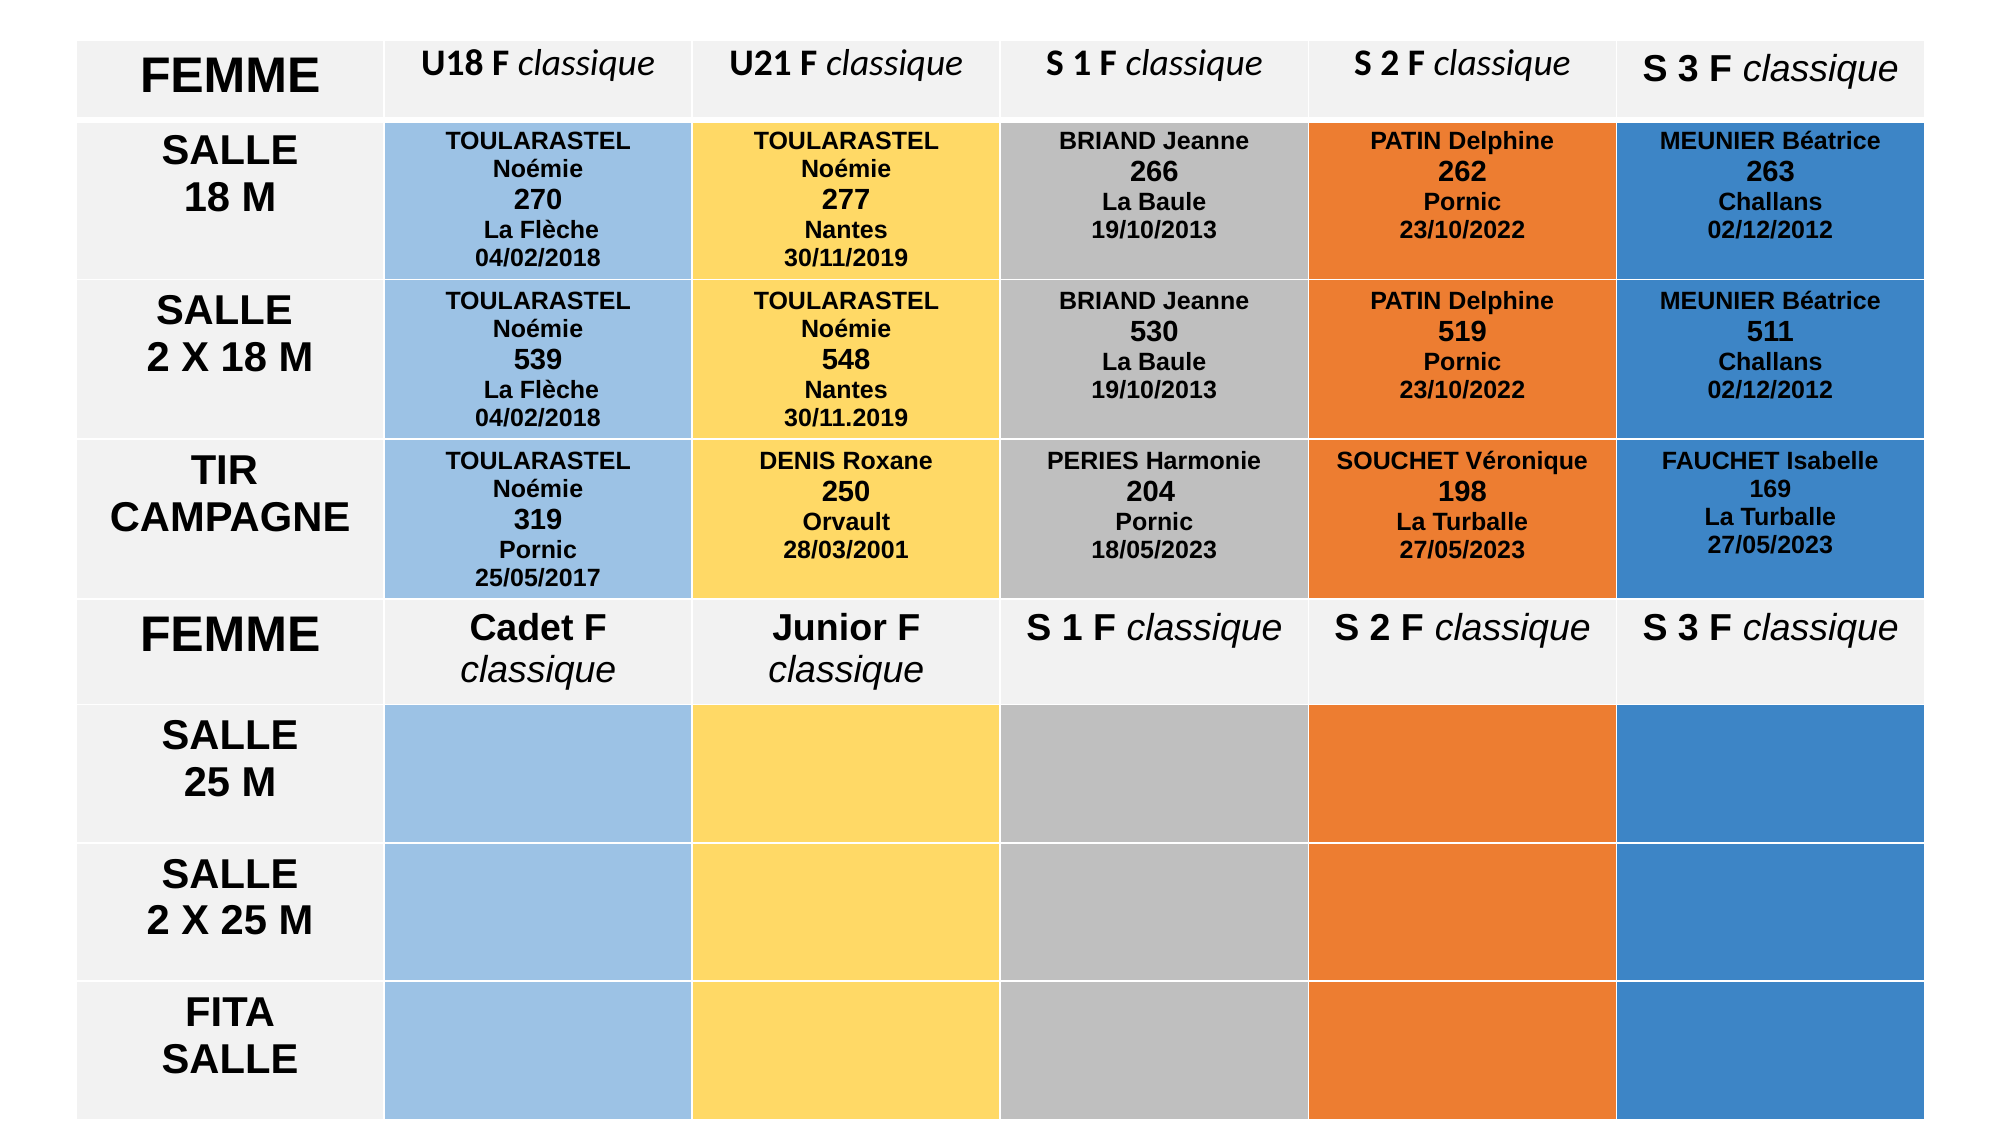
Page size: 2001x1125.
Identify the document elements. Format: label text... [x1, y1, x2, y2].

table_cell [1309, 844, 1616, 980]
table_cell [1001, 705, 1308, 842]
table_cell S 1 F classique [1001, 600, 1308, 704]
table_cell TOULARASTEL Noémie 277 Nantes 30/11/2019 [693, 123, 999, 279]
table_header U21 F classique [693, 41, 999, 117]
table_cell [693, 705, 999, 842]
table_cell PERIES Harmonie 204 Pornic 18/05/2023 [1001, 440, 1308, 598]
table_cell TOULARASTEL Noémie 539 La Flèche 04/02/2018 [385, 280, 691, 438]
table_cell [1617, 705, 1924, 842]
table_cell [1309, 982, 1616, 1119]
table_cell BRIAND Jeanne 266 La Baule 19/10/2013 [1001, 123, 1308, 279]
table_cell TOULARASTEL Noémie 548 Nantes 30/11.2019 [693, 280, 999, 438]
table_cell FITA SALLE [77, 982, 383, 1119]
table_cell FAUCHET Isabelle 169 La Turballe 27/05/2023 [1617, 440, 1924, 598]
table_cell S 3 F classique [1617, 600, 1924, 704]
table_cell [385, 844, 691, 980]
table_cell DENIS Roxane 250 Orvault 28/03/2001 [693, 440, 999, 598]
table_cell TOULARASTEL Noémie 319 Pornic 25/05/2017 [385, 440, 691, 598]
table_header S 3 F classique [1617, 41, 1924, 117]
table_cell BRIAND Jeanne 530 La Baule 19/10/2013 [1001, 280, 1308, 438]
table_cell [1617, 982, 1924, 1119]
table_header U18 F classique [385, 41, 691, 117]
table_cell MEUNIER Béatrice 511 Challans 02/12/2012 [1617, 280, 1924, 438]
table_cell TIR CAMPAGNE [77, 440, 383, 598]
table_cell PATIN Delphine 262 Pornic 23/10/2022 [1309, 123, 1616, 279]
table_cell [693, 982, 999, 1119]
table_cell [1309, 705, 1616, 842]
table_cell SALLE 2 X 18 M [77, 280, 383, 438]
table_cell SALLE 18 M [77, 123, 383, 279]
table_cell [1617, 844, 1924, 980]
table_cell MEUNIER Béatrice 263 Challans 02/12/2012 [1617, 123, 1924, 279]
table_header S 1 F classique [1001, 41, 1308, 117]
table_cell [1001, 982, 1308, 1119]
table_cell SALLE 2 X 25 M [77, 844, 383, 980]
table_cell FEMME [77, 600, 383, 704]
table_cell [385, 982, 691, 1119]
table_cell Cadet F classique [385, 600, 691, 704]
table_header S 2 F classique [1309, 41, 1616, 117]
table_cell [1001, 844, 1308, 980]
table_cell Junior F classique [693, 600, 999, 704]
table_cell SALLE 25 M [77, 705, 383, 842]
table_header FEMME [77, 41, 383, 117]
table_cell [385, 705, 691, 842]
table_cell TOULARASTEL Noémie 270 La Flèche 04/02/2018 [385, 123, 691, 279]
table_cell SOUCHET Véronique 198 La Turballe 27/05/2023 [1309, 440, 1616, 598]
table_cell PATIN Delphine 519 Pornic 23/10/2022 [1309, 280, 1616, 438]
table_cell S 2 F classique [1309, 600, 1616, 704]
table_cell [693, 844, 999, 980]
